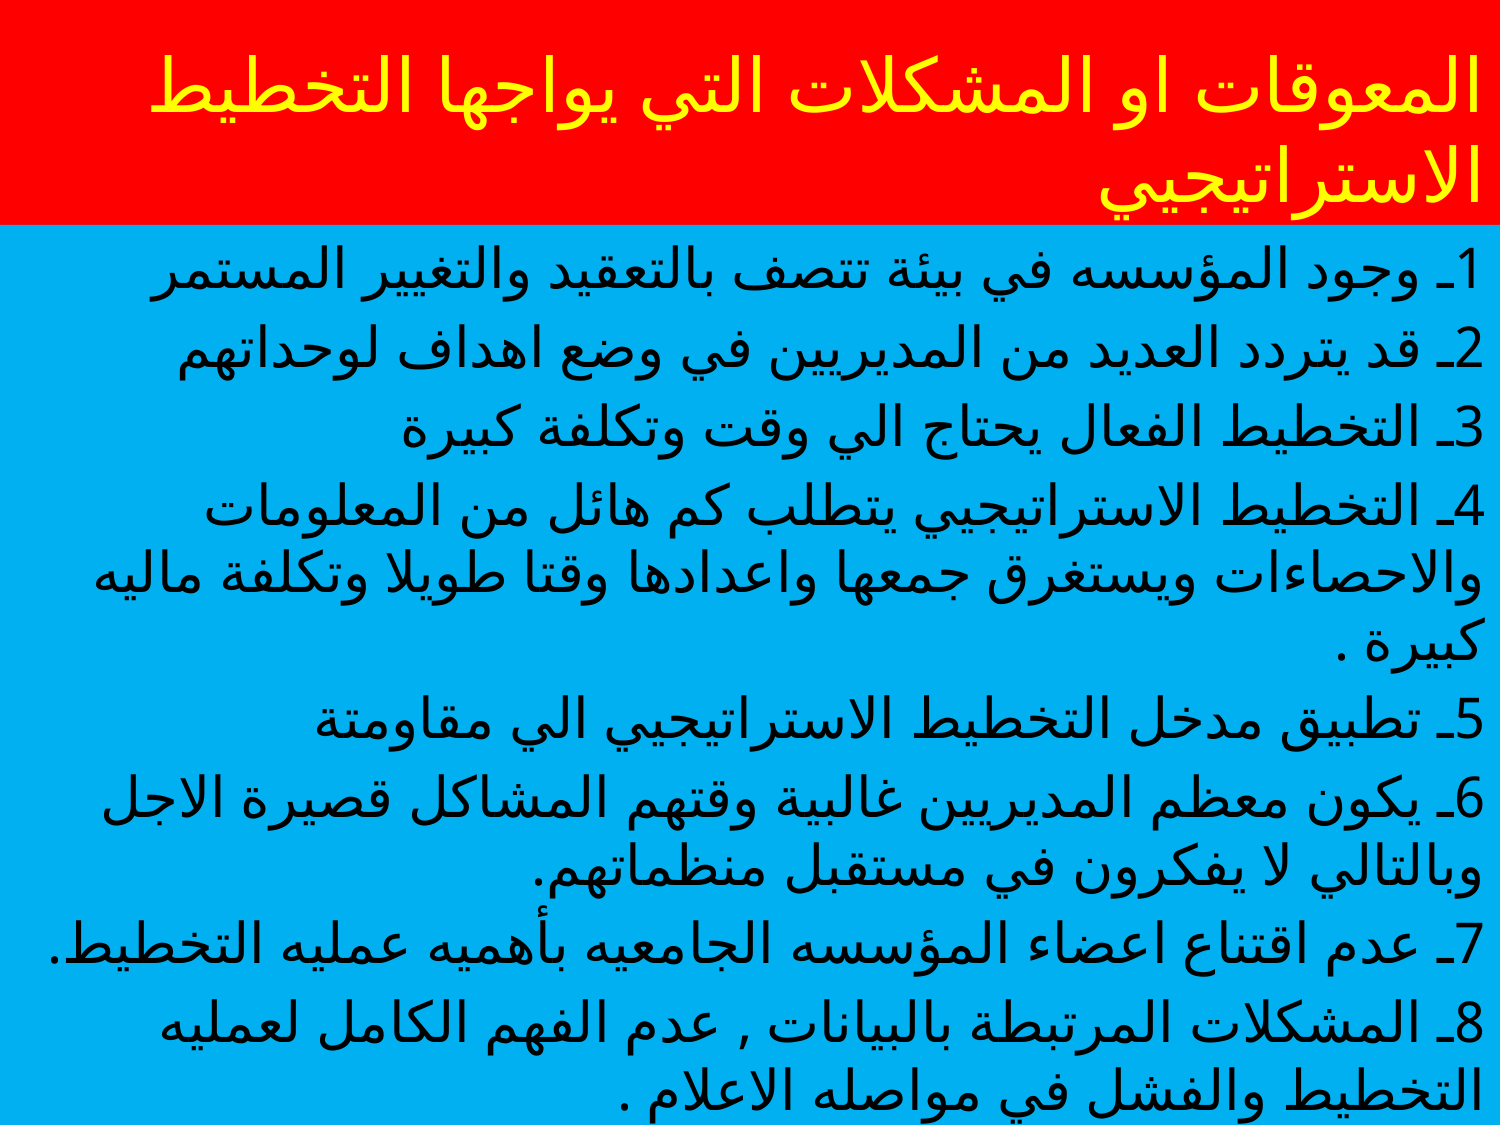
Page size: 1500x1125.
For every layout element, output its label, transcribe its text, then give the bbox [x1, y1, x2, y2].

list 1ـ وجود المؤسسه في بيئة تتصف بالتعقيد والتغيير المستمر 2ـ قد يتردد العديد من المديريين في وضع اهداف لوحداتهم 3ـ التخطيط الفعال يحتاج الي وقت وتكلفة كبيرة 4ـ التخطيط الاستراتيجيي يتطلب كم هائل من المعلومات والاحصاءات ويستغرق جمعها واعدادها وقتا طويلا وتكلفة ماليه كبيرة . 5ـ تطبيق مدخل التخطيط الاستراتيجيي الي مقاومتة 6ـ يكون معظم المديريين غالبية وقتهم المشاكل قصيرة الاجل وبالتالي لا يفكرون في مستقبل منظماتهم. 7ـ عدم اقتناع اعضاء المؤسسه الجامعيه بأهميه عمليه التخطيط. 8ـ المشكلات المرتبطة بالبيانات , عدم الفهم الكامل لعمليه التخطيط والفشل في مواصله الاعلام . [0, 224, 1500, 1125]
title المعوقات او المشكلات التي يواجها التخطيط الاستراتيجيي [0, 0, 1500, 224]
